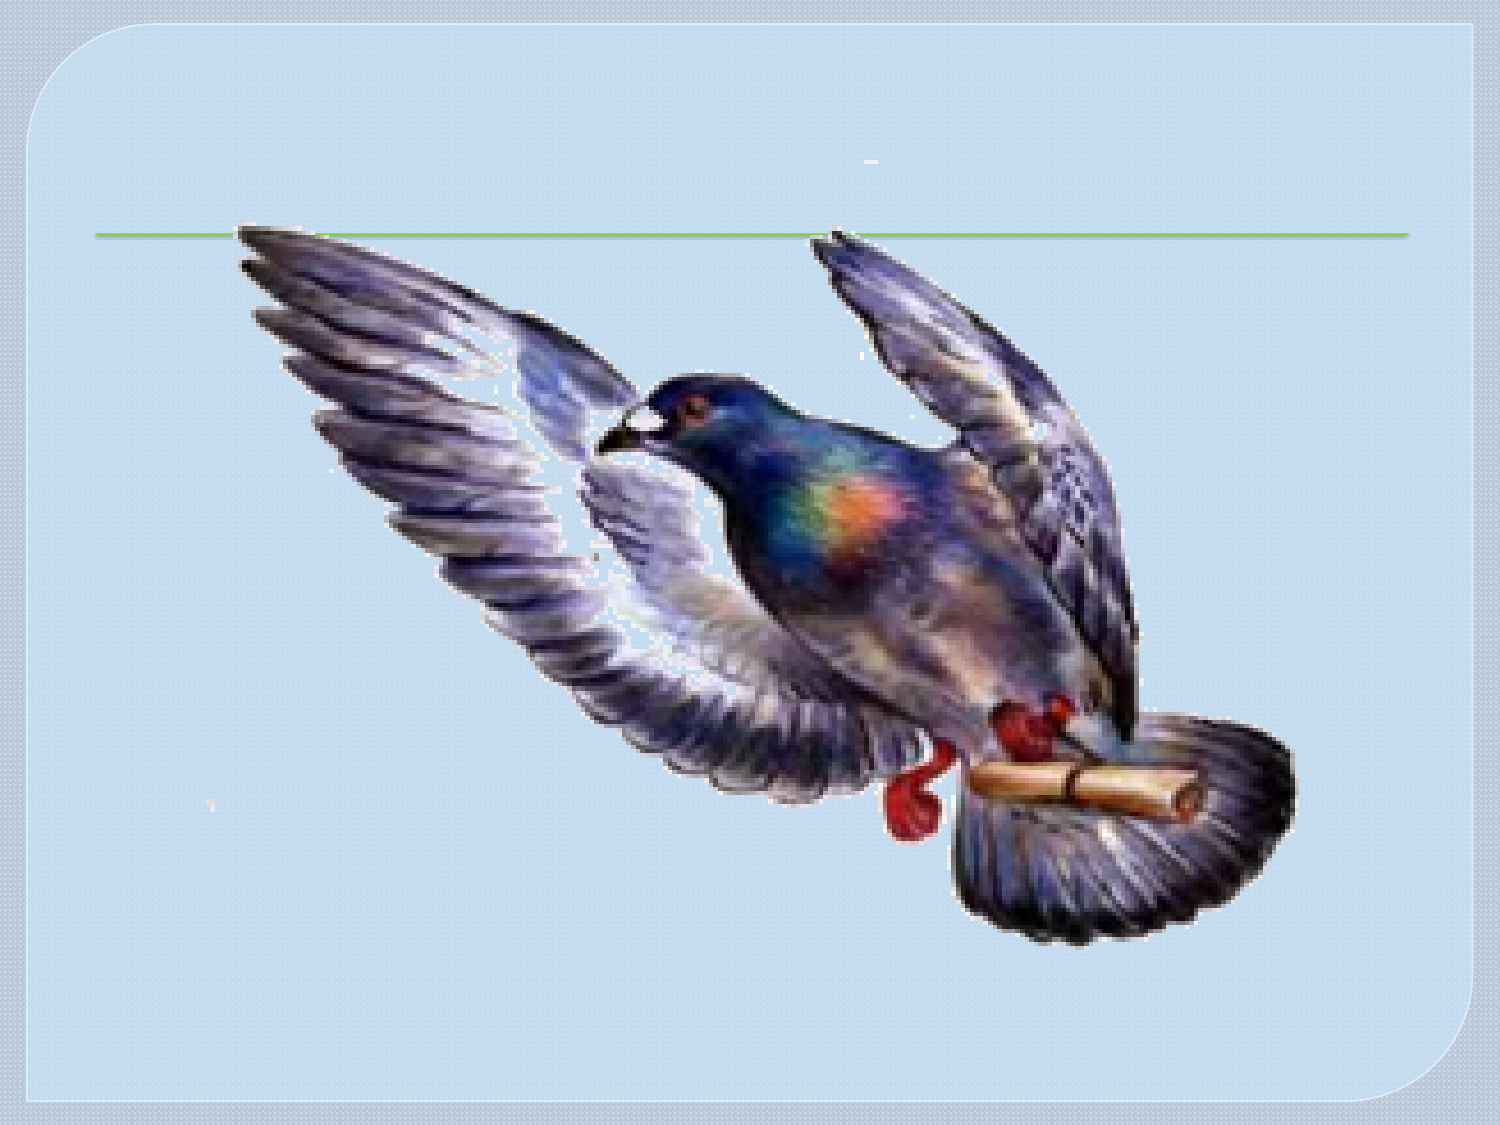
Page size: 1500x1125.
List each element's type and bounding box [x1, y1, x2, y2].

picture [206, 160, 1350, 988]
